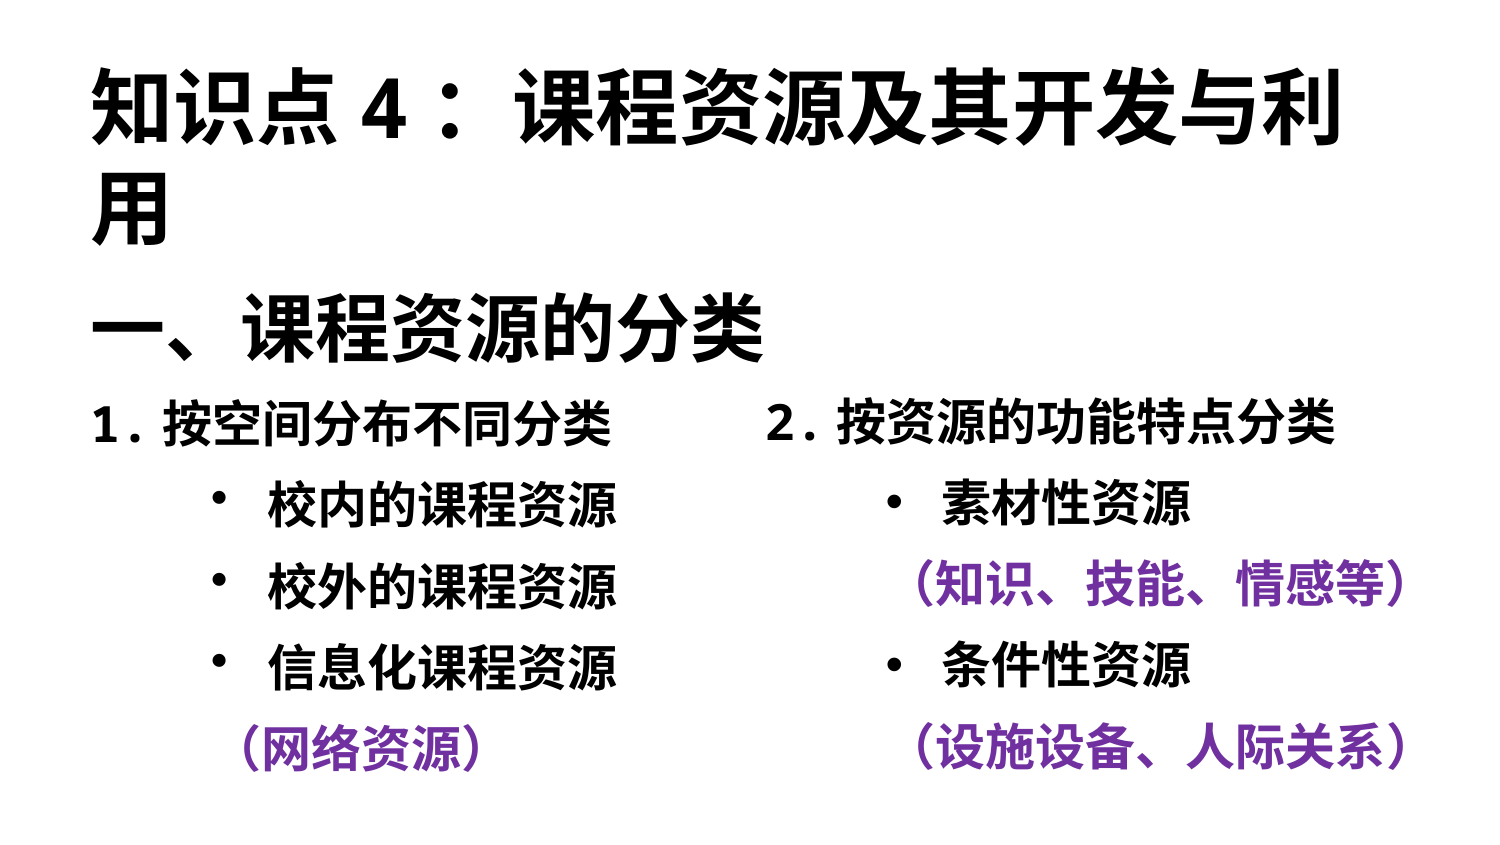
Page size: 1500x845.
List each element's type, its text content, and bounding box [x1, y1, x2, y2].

list 一、课程资源的分类 1.按空间分布不同分类 校内的课程资源 校外的课程资源 信息化课程资源 （网络资源） [74, 273, 1426, 762]
title 知识点4：课程资源及其开发与利用 [74, 84, 1426, 226]
text_box 2.按资源的功能特点分类 素材性资源 （知识、技能、情感等） 条件性资源 （设施设备、人际关系） [749, 367, 1475, 783]
